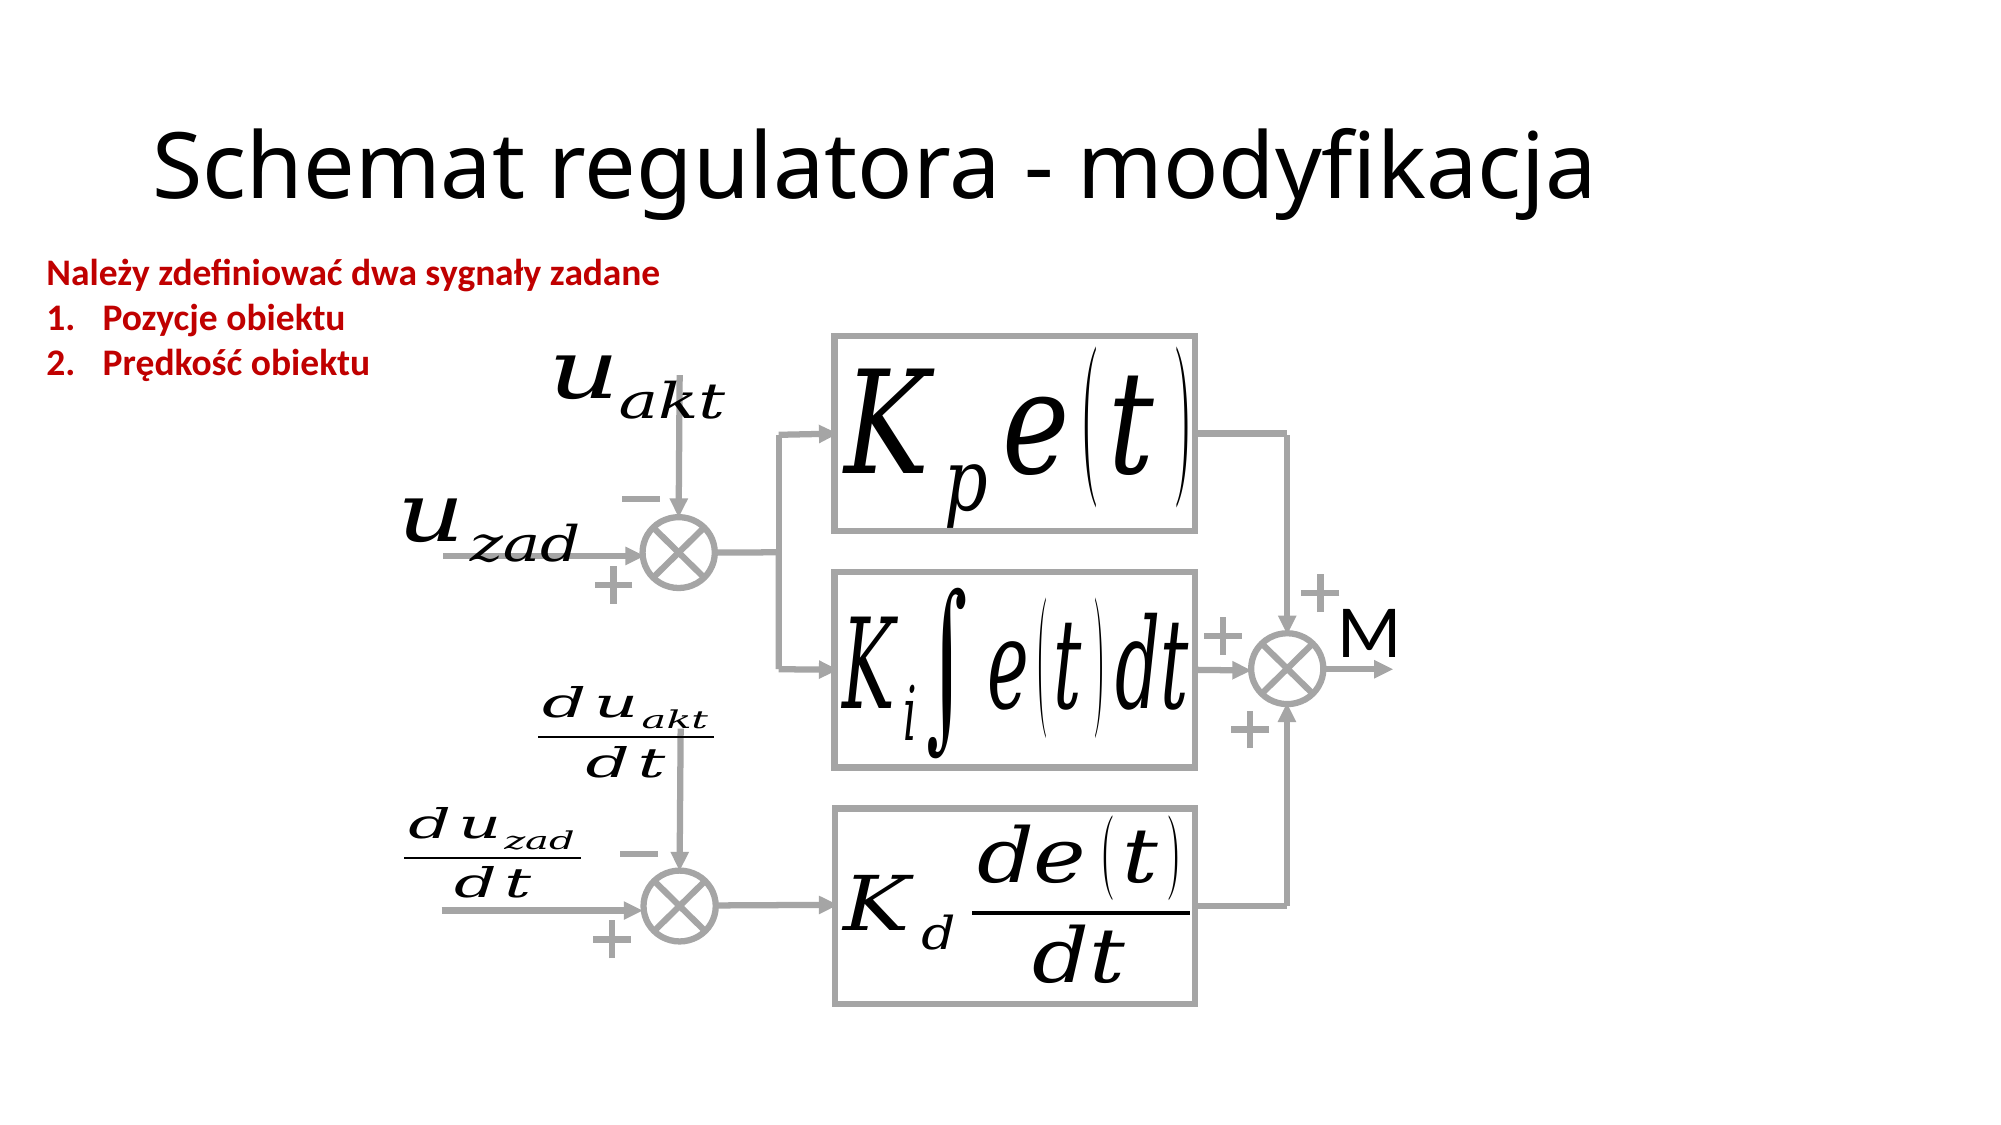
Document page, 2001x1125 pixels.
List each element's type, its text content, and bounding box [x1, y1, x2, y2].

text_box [397, 326, 1453, 1001]
title Schemat regulatora - modyfikacja [137, 59, 1863, 278]
text_box Należy zdefiniować dwa sygnały zadane Pozycje obiektu Prędkość obiektu [31, 240, 684, 391]
